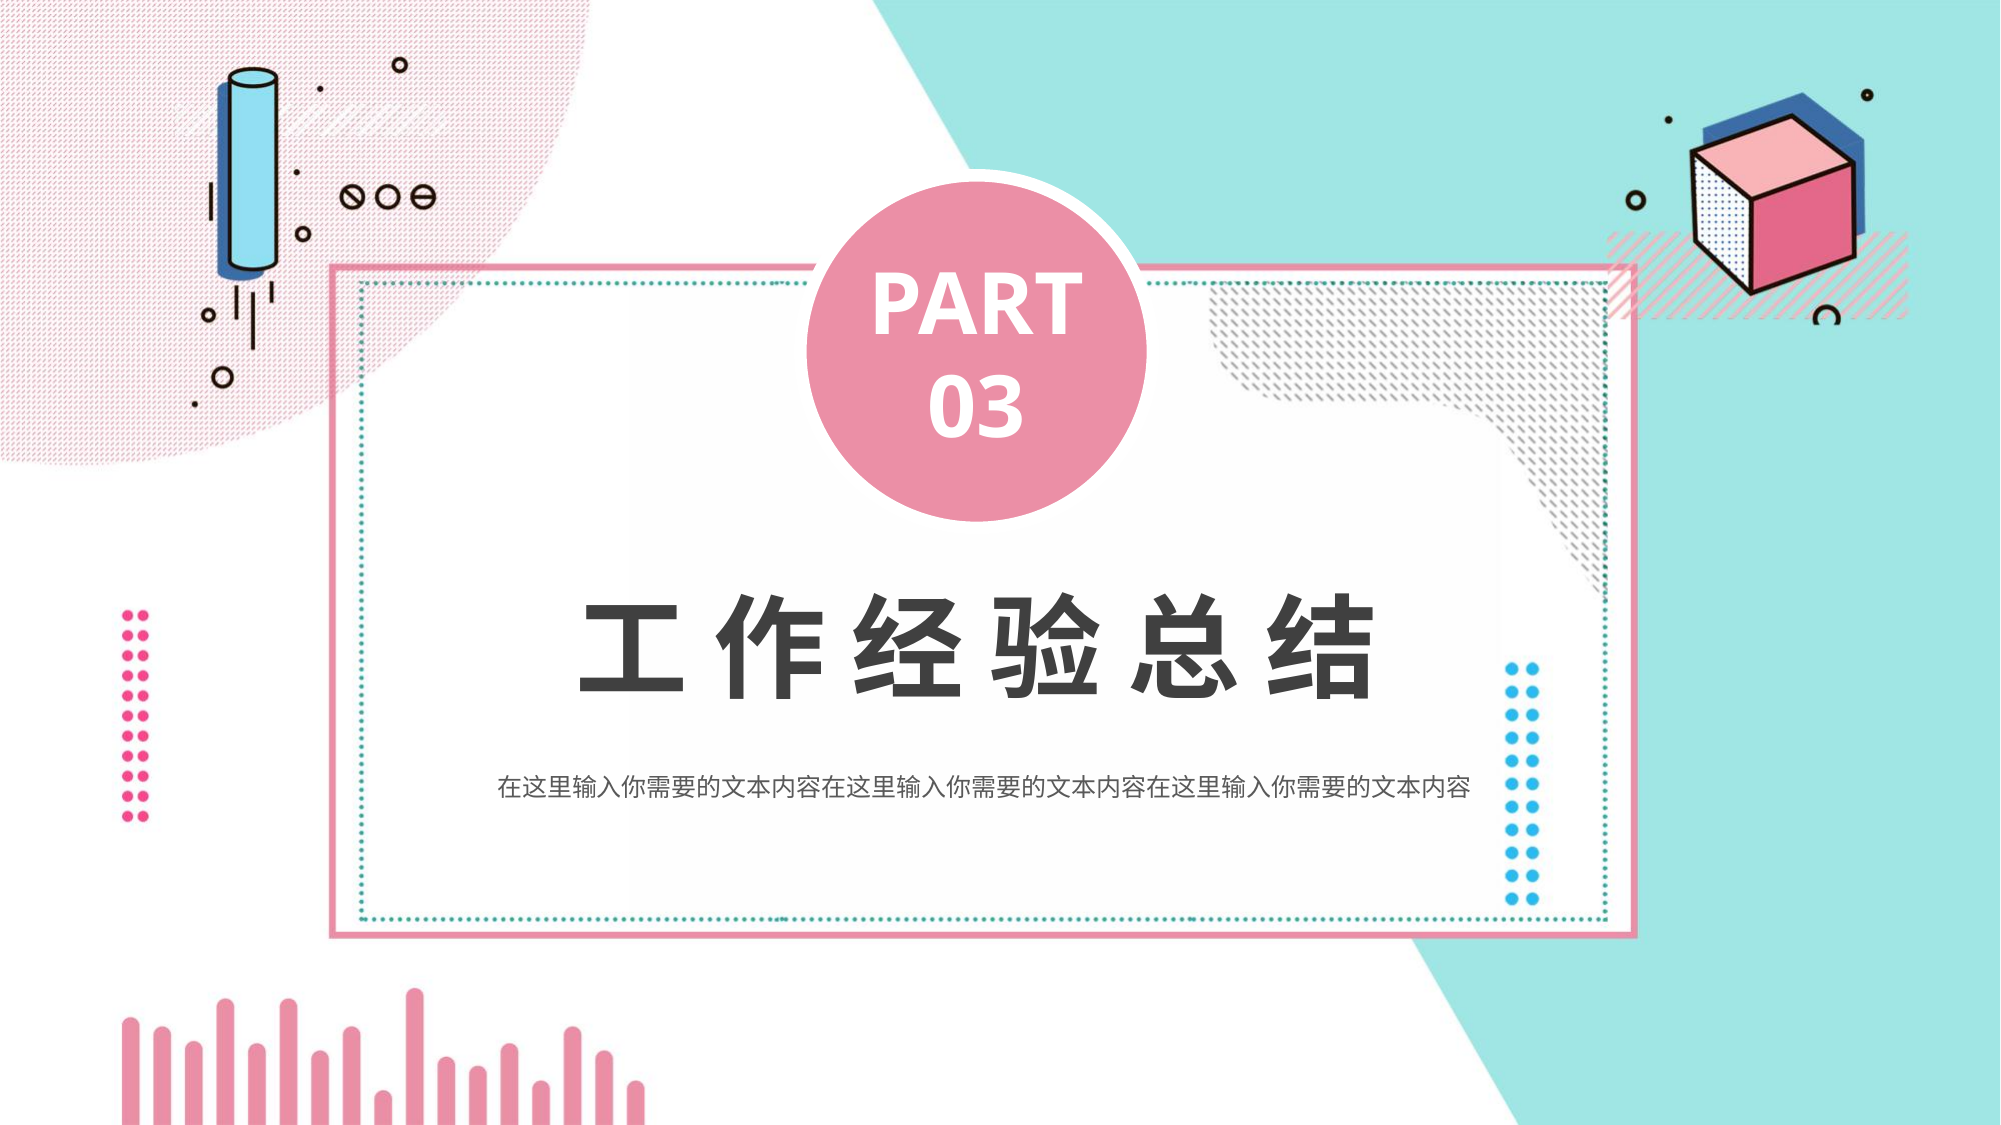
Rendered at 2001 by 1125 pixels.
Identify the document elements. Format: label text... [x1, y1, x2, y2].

text_box 在这里输入你需要的文本内容在这里输入你需要的文本内容在这里输入你需要的文本内容 [472, 763, 1497, 839]
picture [0, 0, 2001, 1125]
text_box 工 作 经 验 总 结 [560, 570, 1393, 720]
text_box PART 03 [799, 174, 1154, 529]
